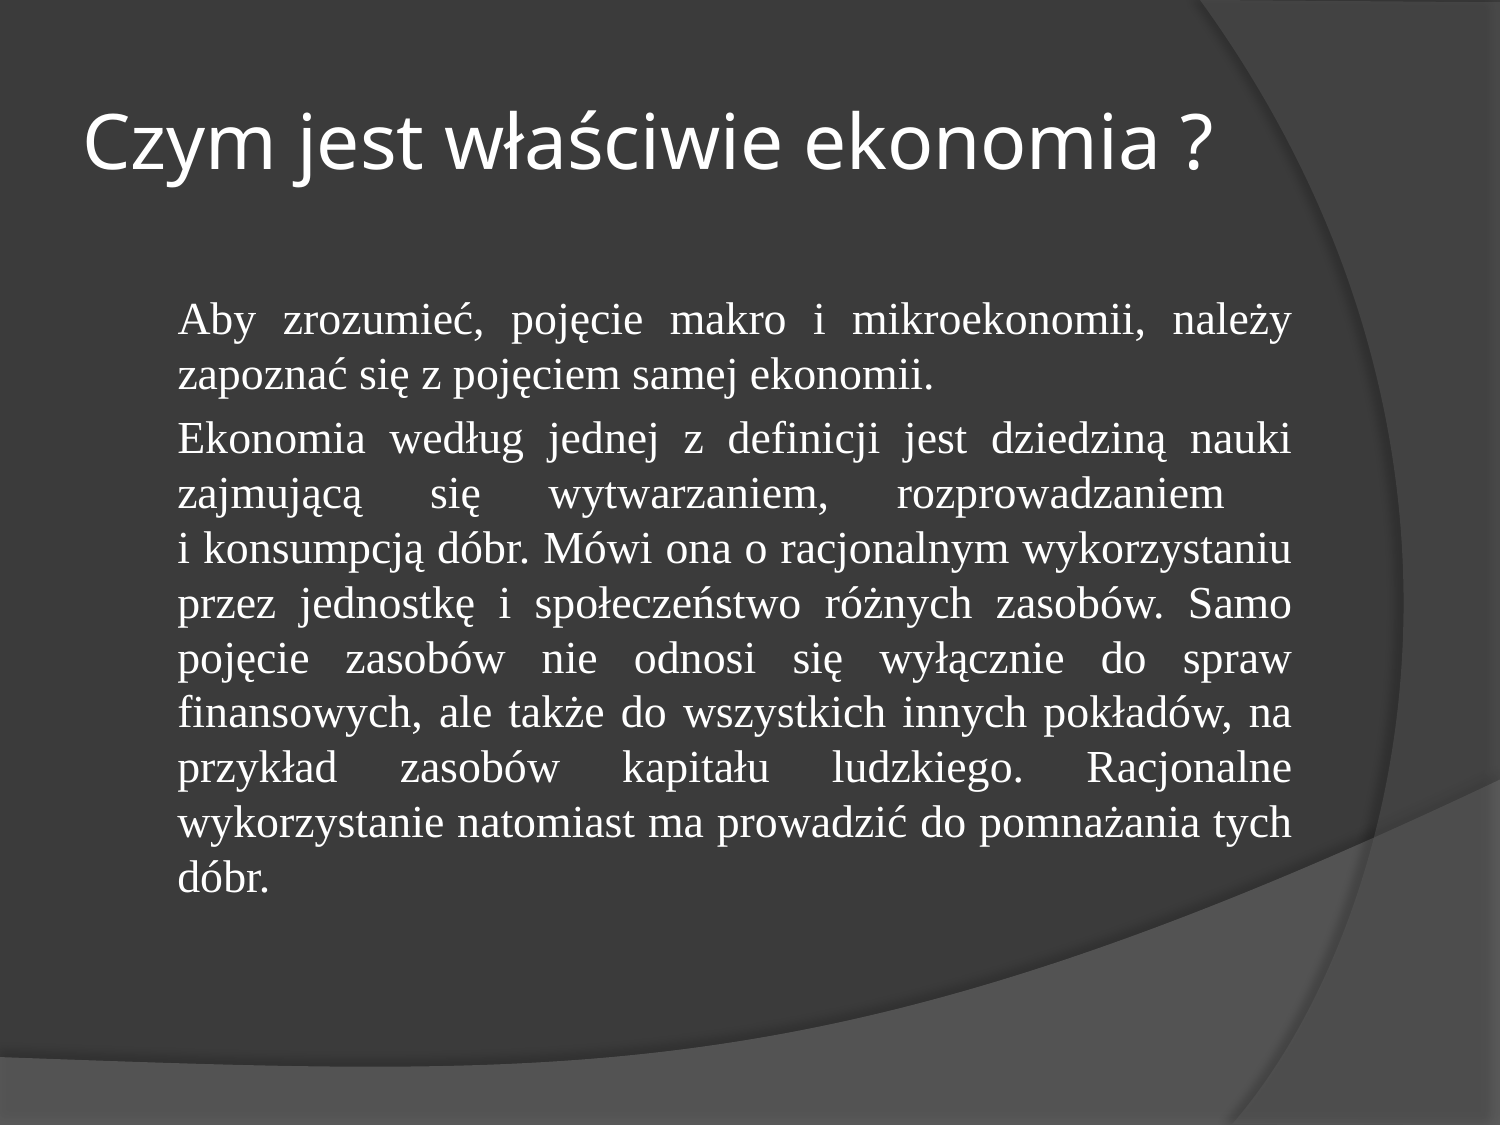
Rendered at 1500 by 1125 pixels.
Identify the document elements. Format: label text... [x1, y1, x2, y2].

list Aby zrozumieć, pojęcie makro i mikroekonomii, należy zapoznać się z pojęciem samej ekonomii. Ekonomia według jednej z definicji jest dziedziną nauki zajmującą się wytwarzaniem, rozprowadzaniem i konsumpcją dóbr. Mówi ona o racjonalnym wykorzystaniu przez jednostkę i społeczeństwo różnych zasobów. Samo pojęcie zasobów nie odnosi się wyłącznie do spraw finansowych, ale także do wszystkich innych pokładów, na przykład zasobów kapitału ludzkiego. Racjonalne wykorzystanie natomiast ma prowadzić do pomnażania tych dóbr. [93, 281, 1308, 992]
title Czym jest właściwie ekonomia ? [75, 45, 1300, 233]
